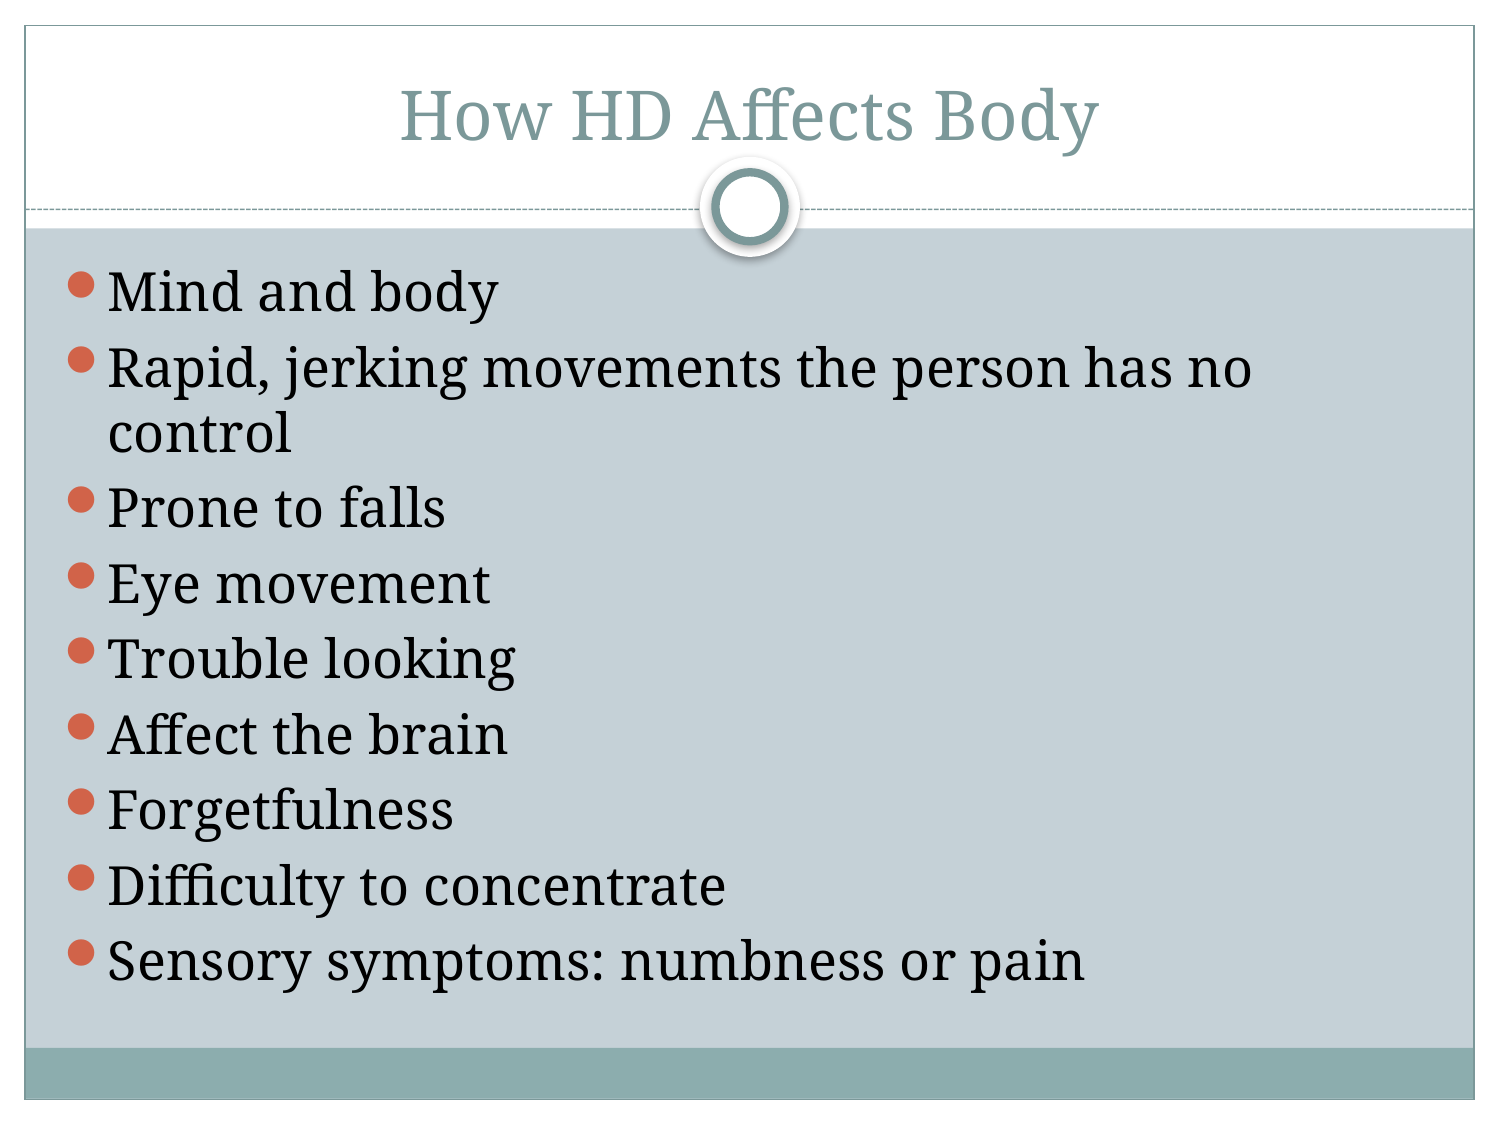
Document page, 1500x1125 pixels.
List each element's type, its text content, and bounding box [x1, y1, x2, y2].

title How HD Affects Body [49, 37, 1450, 162]
list Mind and body Rapid, jerking movements the person has no control Prone to falls Eye movement Trouble looking Affect the brain Forgetfulness Difficulty to concentrate Sensory symptoms: numbness or pain [49, 250, 1445, 1001]
